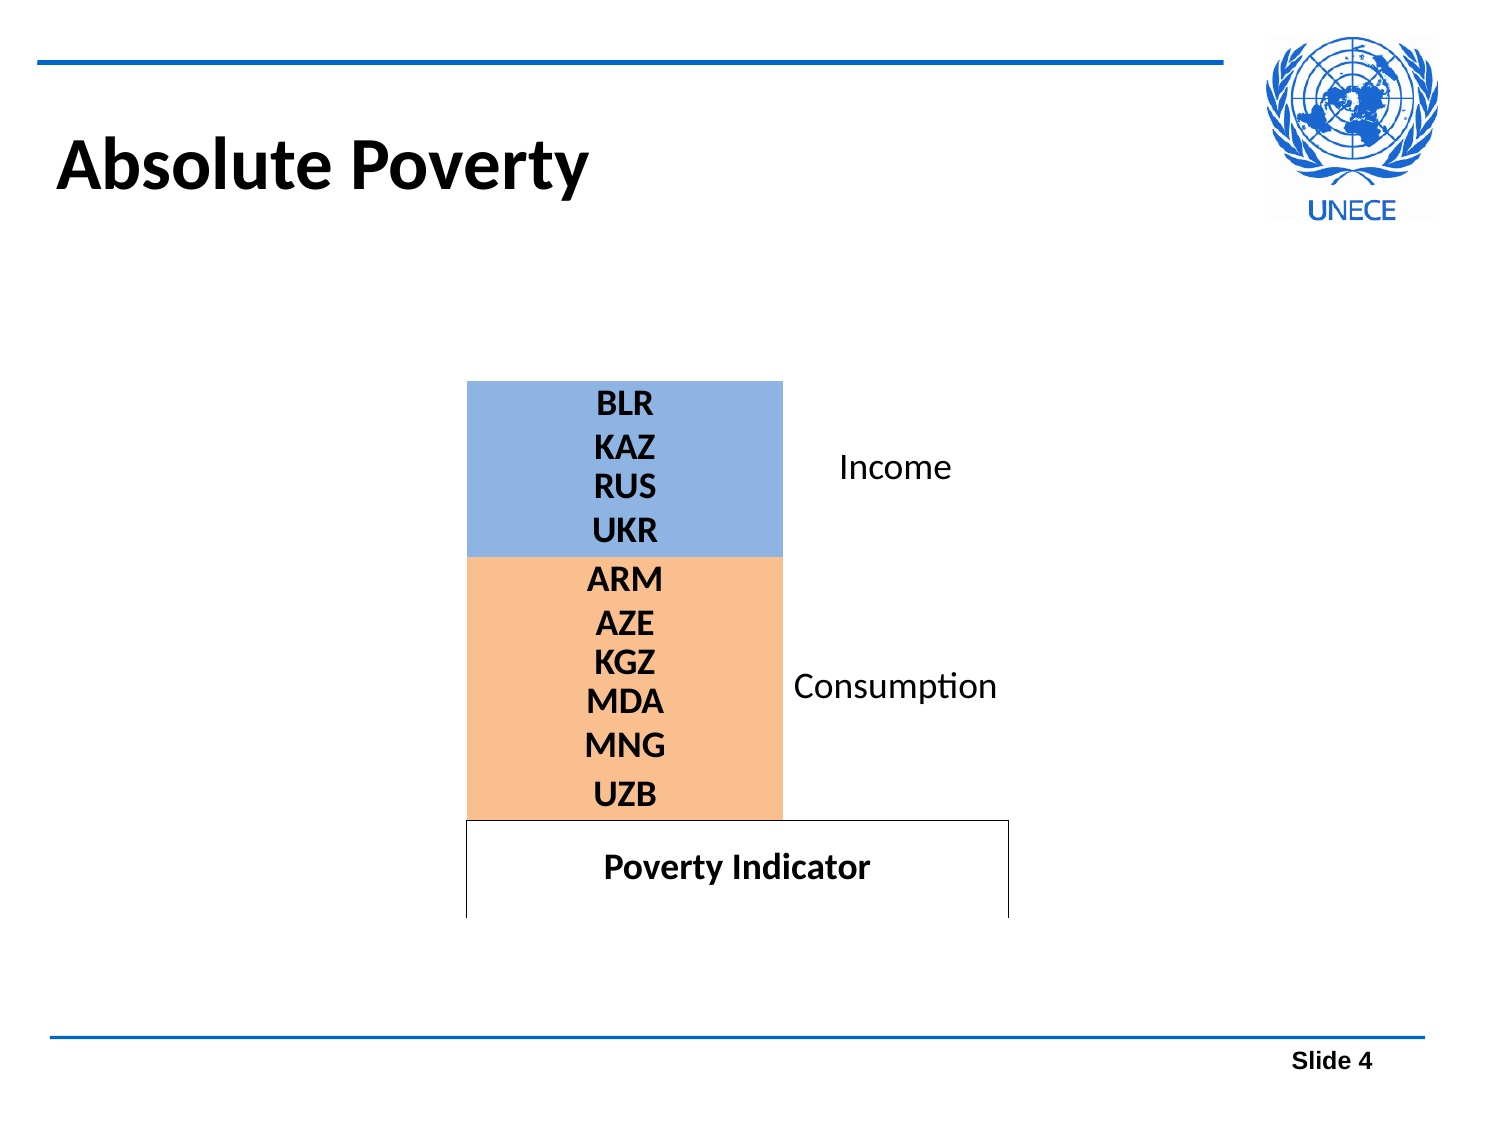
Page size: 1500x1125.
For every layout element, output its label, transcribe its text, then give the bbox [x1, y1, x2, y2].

table_cell KAZ [467, 430, 783, 469]
table_cell MDA [467, 684, 783, 723]
title Absolute Poverty [41, 78, 1204, 241]
table_cell ARM [467, 557, 783, 605]
table_header Income [783, 381, 1008, 557]
table_cell KGZ [467, 645, 783, 684]
table_cell UZB [467, 772, 783, 820]
table_cell AZE [467, 605, 783, 645]
table_cell UKR [467, 508, 783, 557]
table_cell Consumption [783, 557, 1008, 820]
table_cell RUS [467, 469, 783, 508]
table_cell Poverty Indicator [467, 821, 1008, 918]
table_header BLR [467, 381, 783, 430]
picture [1266, 37, 1438, 221]
table_cell MNG [467, 723, 783, 772]
